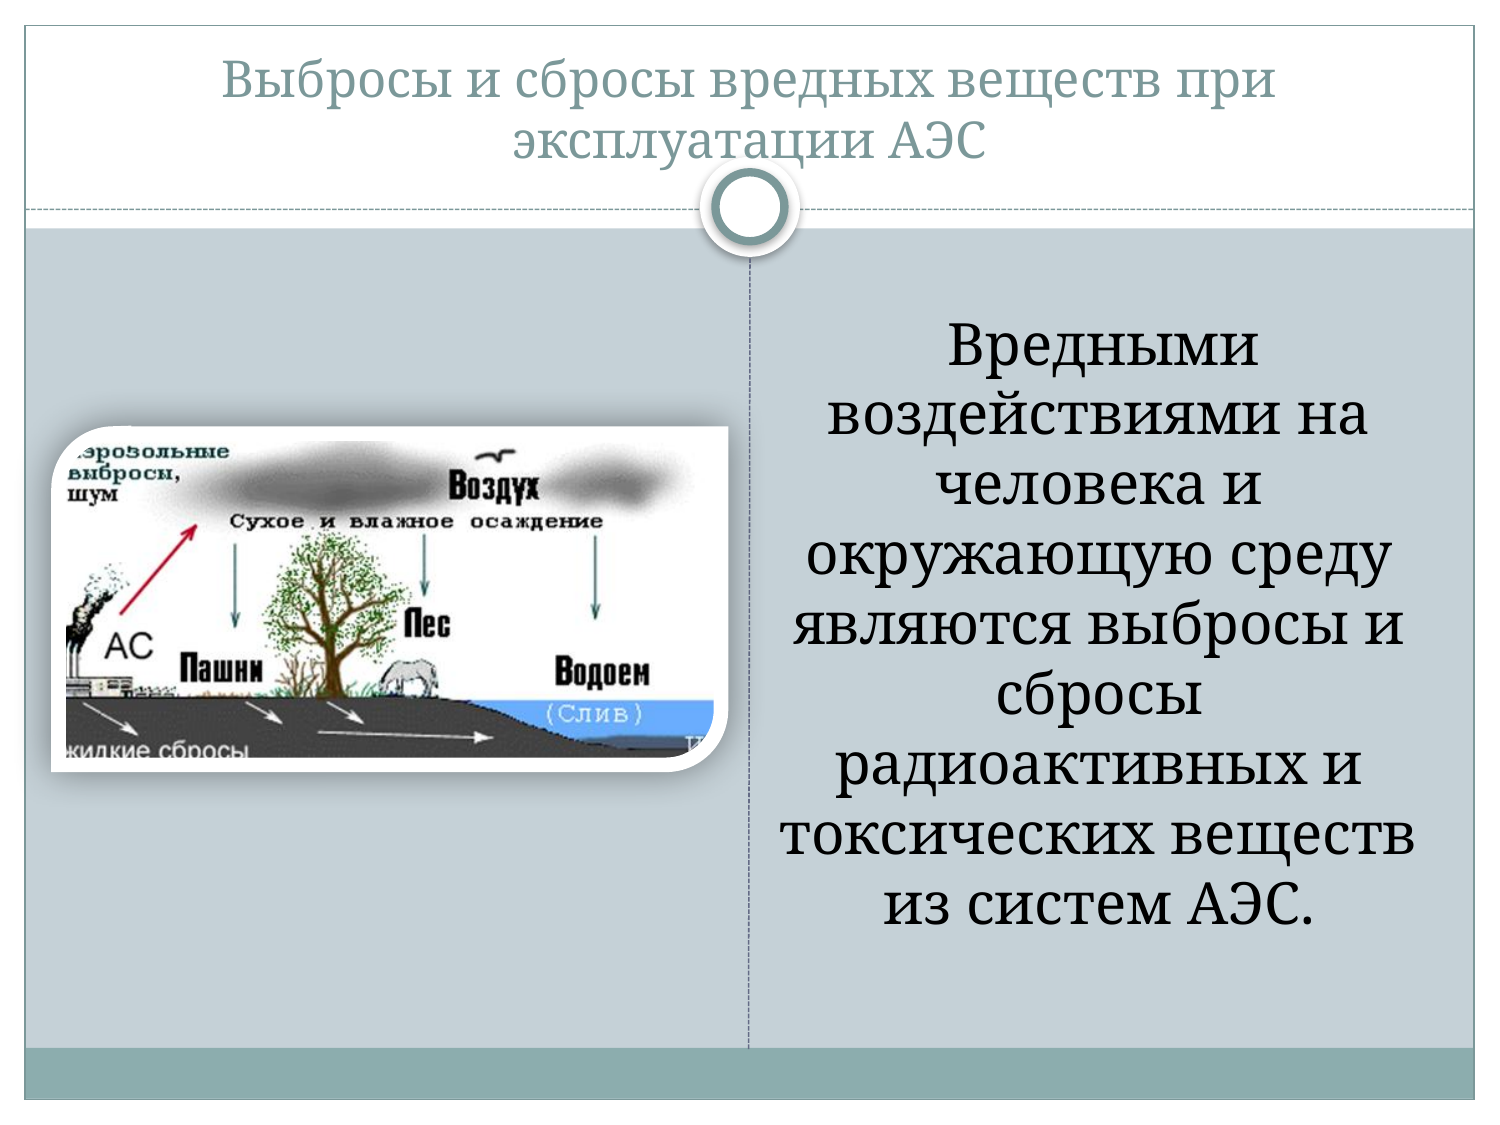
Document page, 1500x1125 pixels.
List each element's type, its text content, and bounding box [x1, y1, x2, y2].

title Выбросы и сбросы вредных веществ при эксплуатации АЭС [49, 37, 1450, 176]
list Вредными воздействиями на человека и окружающую среду являются выбросы и сбросы радиоактивных и токсических веществ из систем АЭС. [703, 224, 1450, 993]
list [58, 433, 722, 766]
